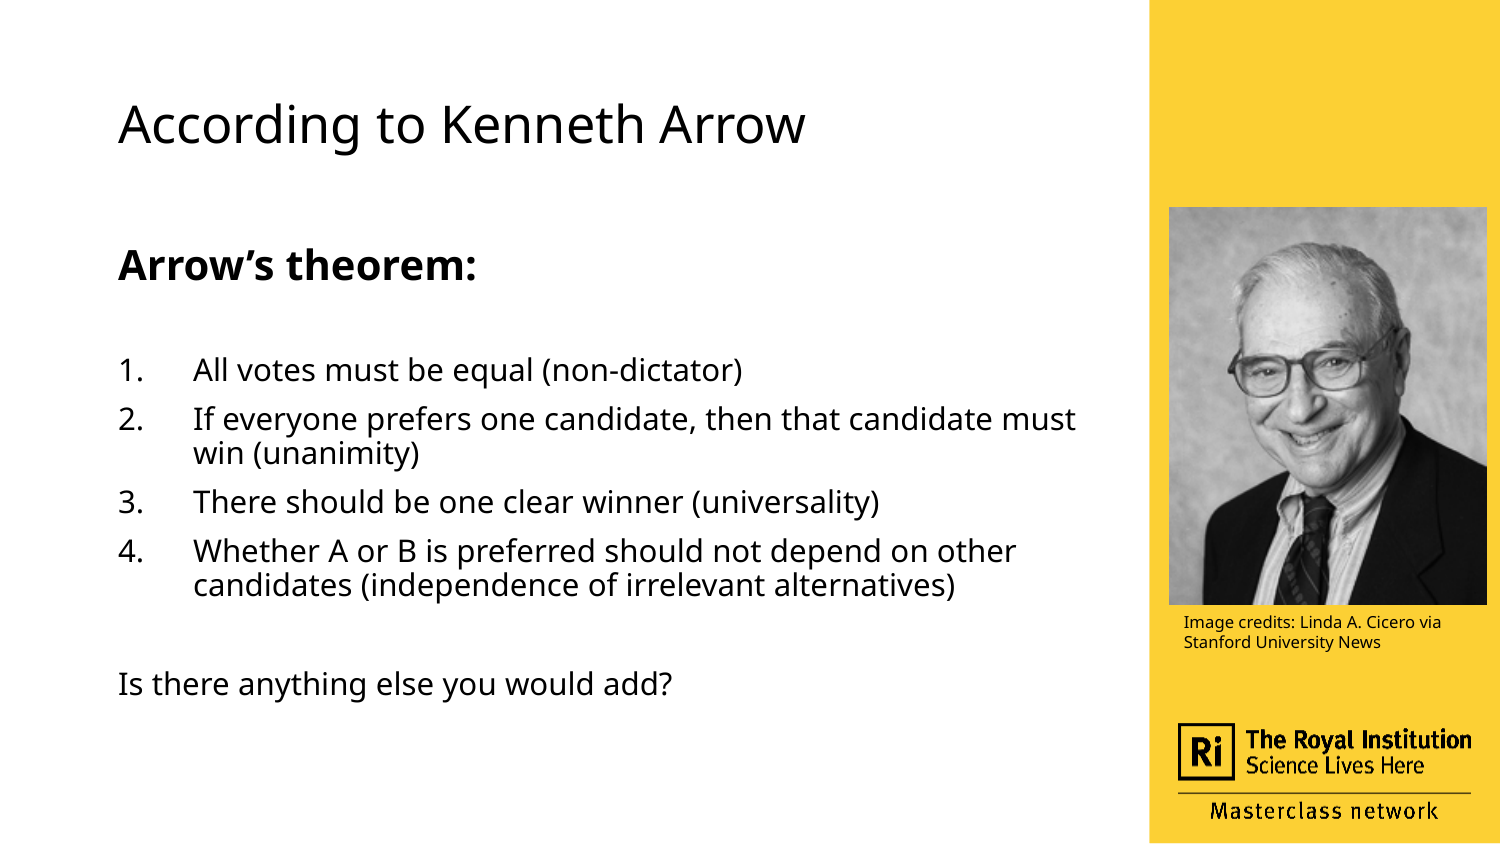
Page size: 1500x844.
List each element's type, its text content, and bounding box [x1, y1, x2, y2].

list Arrow’s theorem: All votes must be equal (non-dictator) If everyone prefers one candidate, then that candidate must win (unanimity) There should be one clear winner (universality) Whether A or B is preferred should not depend on other candidates (independence of irrelevant alternatives) Is there anything else you would add? [103, 236, 1096, 820]
text_box Image credits: Linda A. Cicero via Stanford University News [1168, 604, 1485, 660]
title According to Kenneth Arrow [103, 44, 1146, 208]
picture [1149, 702, 1500, 844]
picture [1169, 207, 1487, 605]
